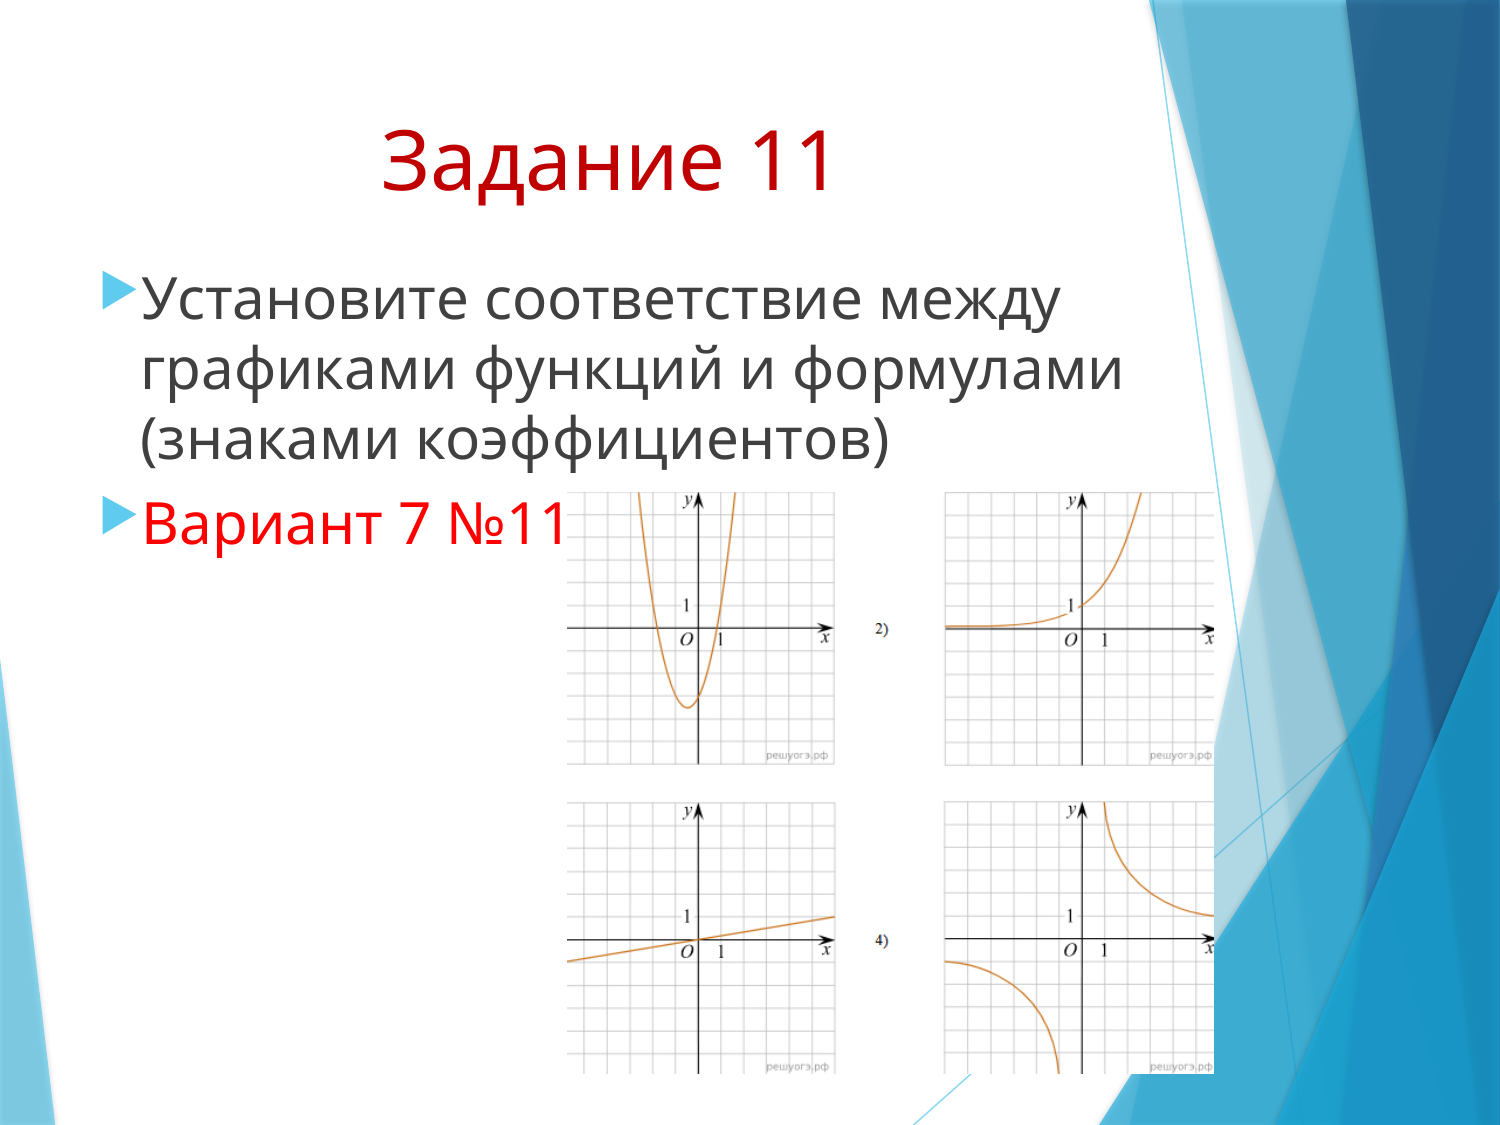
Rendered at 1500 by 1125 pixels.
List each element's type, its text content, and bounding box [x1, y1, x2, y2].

picture [566, 491, 1214, 1074]
title Задание 11 [83, 99, 1141, 253]
list Установите соответствие между графиками функций и формулами (знаками коэффициентов) Вариант 7 №11 [83, 253, 1197, 991]
